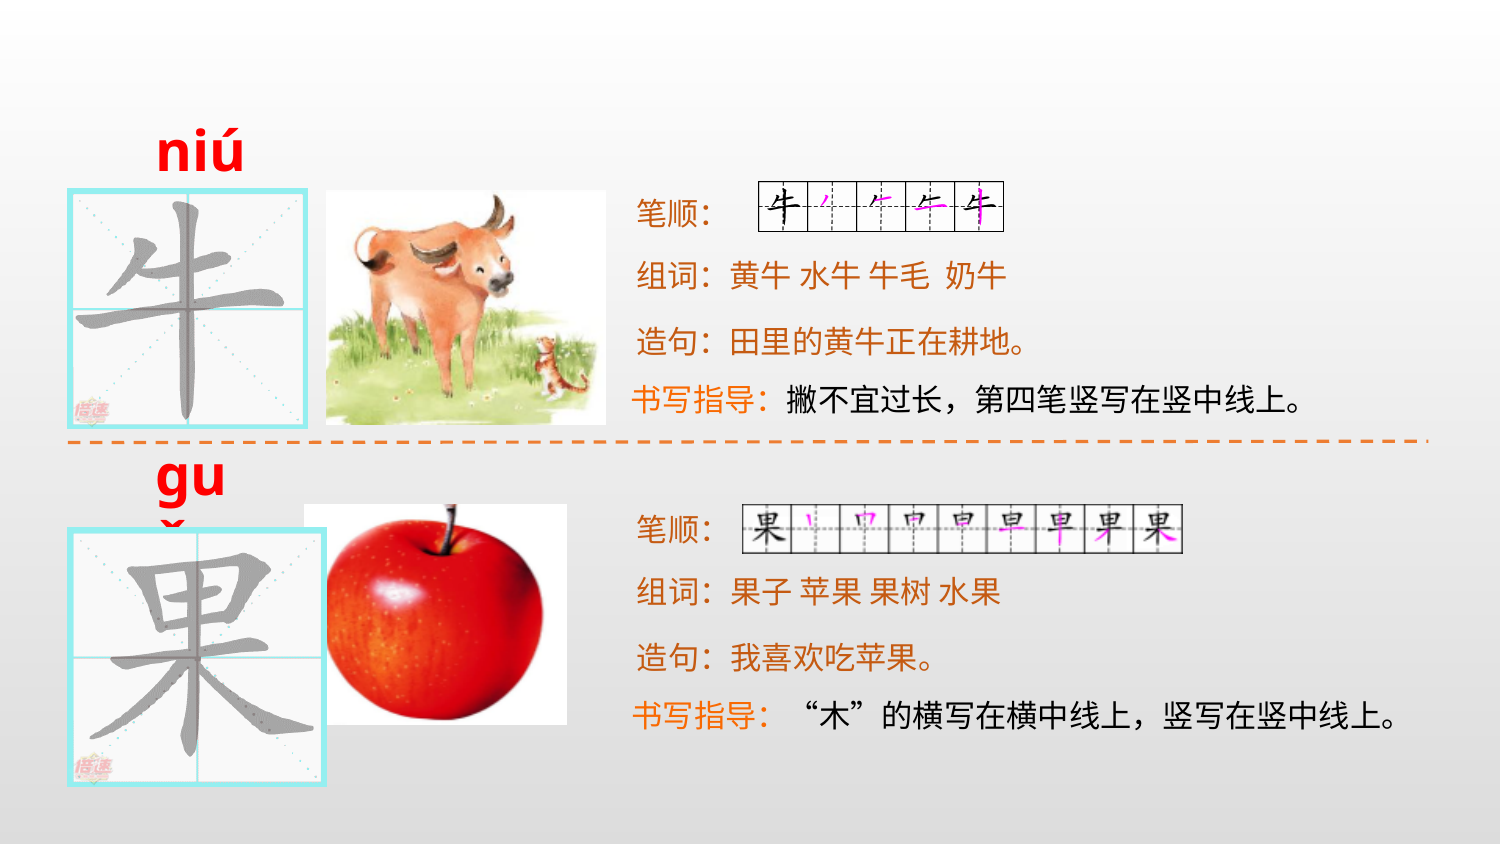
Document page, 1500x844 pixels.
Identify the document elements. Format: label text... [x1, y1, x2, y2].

text_box 笔顺： [625, 504, 742, 554]
picture [758, 181, 1004, 232]
picture [67, 188, 308, 429]
text_box niú [143, 109, 269, 188]
picture [326, 190, 606, 425]
text_box 笔顺： [624, 188, 1118, 238]
text_box 组词：黄牛 水牛 牛毛 奶牛 [624, 250, 1169, 300]
text_box 造句：我喜欢吃苹果。 [625, 632, 1137, 681]
text_box 书写指导：撇不宜过长，第四笔竖写在竖中线上。 [619, 374, 1471, 424]
text_box 书写指导：“木”的横写在横中线上，竖写在竖中线上。 [620, 690, 1472, 740]
text_box ɡuǒ [143, 443, 262, 527]
text_box 造句：田里的黄牛正在耕地。 [624, 316, 1410, 366]
text_box 组词：果子 苹果 果树 水果 [625, 566, 1170, 616]
picture [742, 504, 1183, 554]
picture [67, 504, 567, 787]
text_box ɡuǒ [143, 433, 262, 441]
